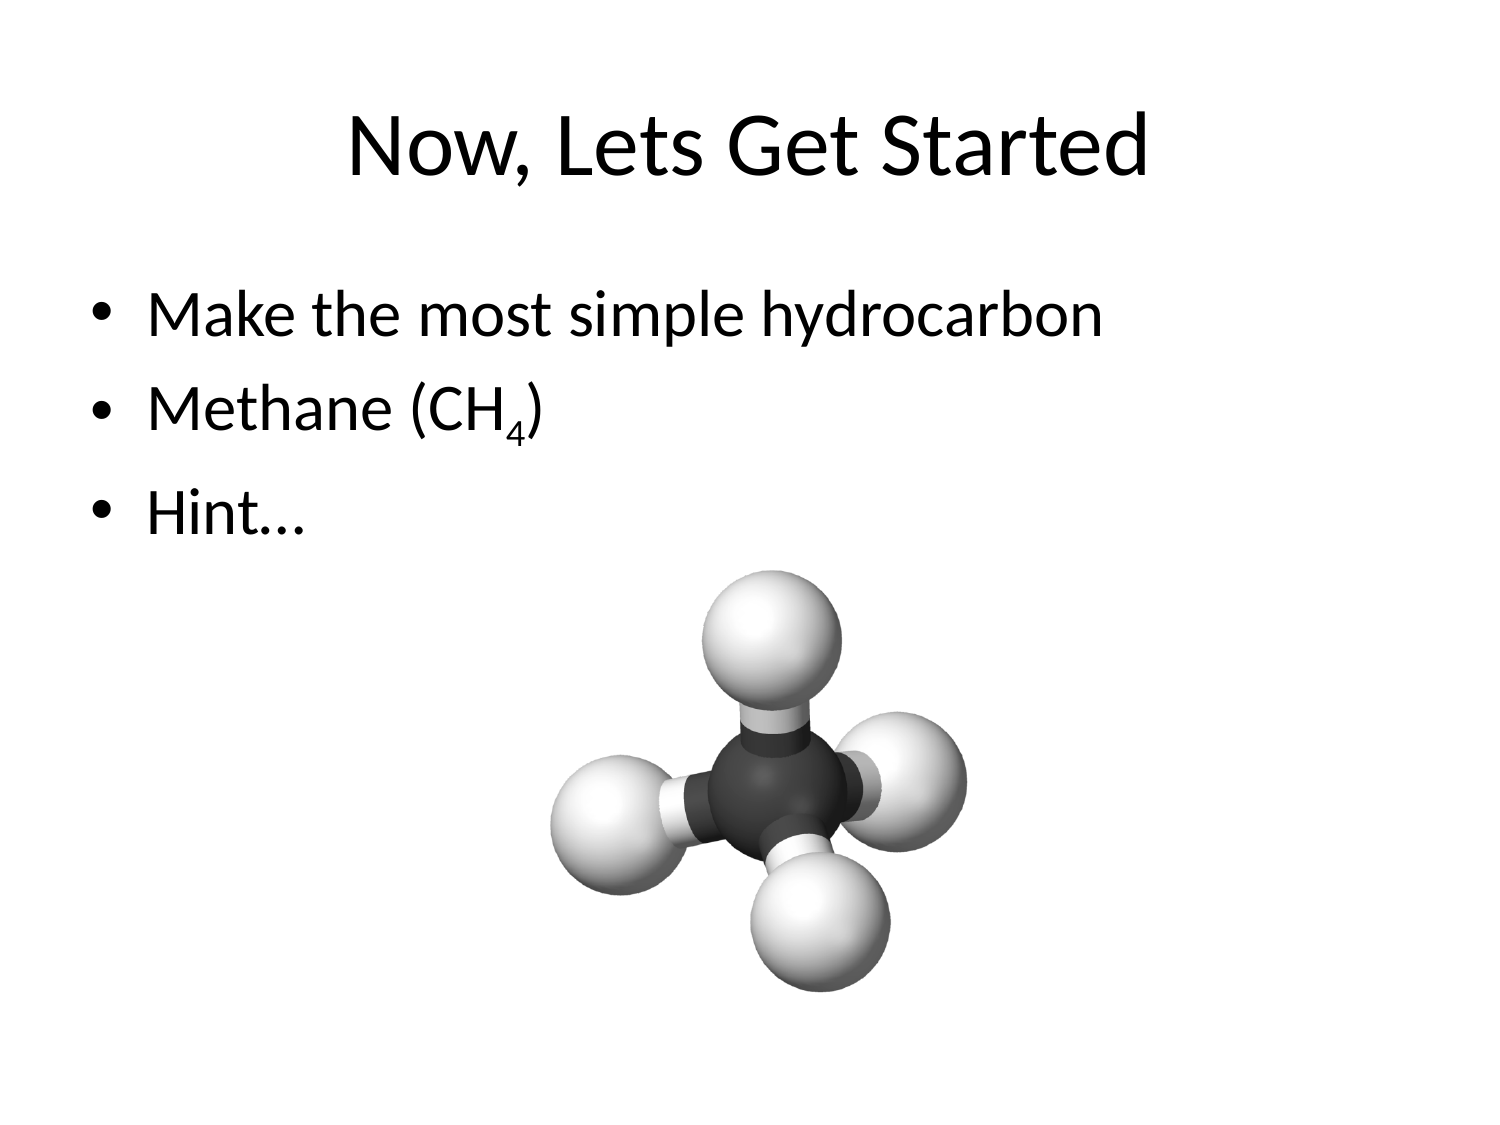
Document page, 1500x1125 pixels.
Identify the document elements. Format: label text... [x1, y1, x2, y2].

picture [528, 549, 989, 1013]
title Now, Lets Get Started [75, 45, 1425, 233]
list Make the most simple hydrocarbon Methane (CH4) Hint… [75, 262, 1425, 575]
